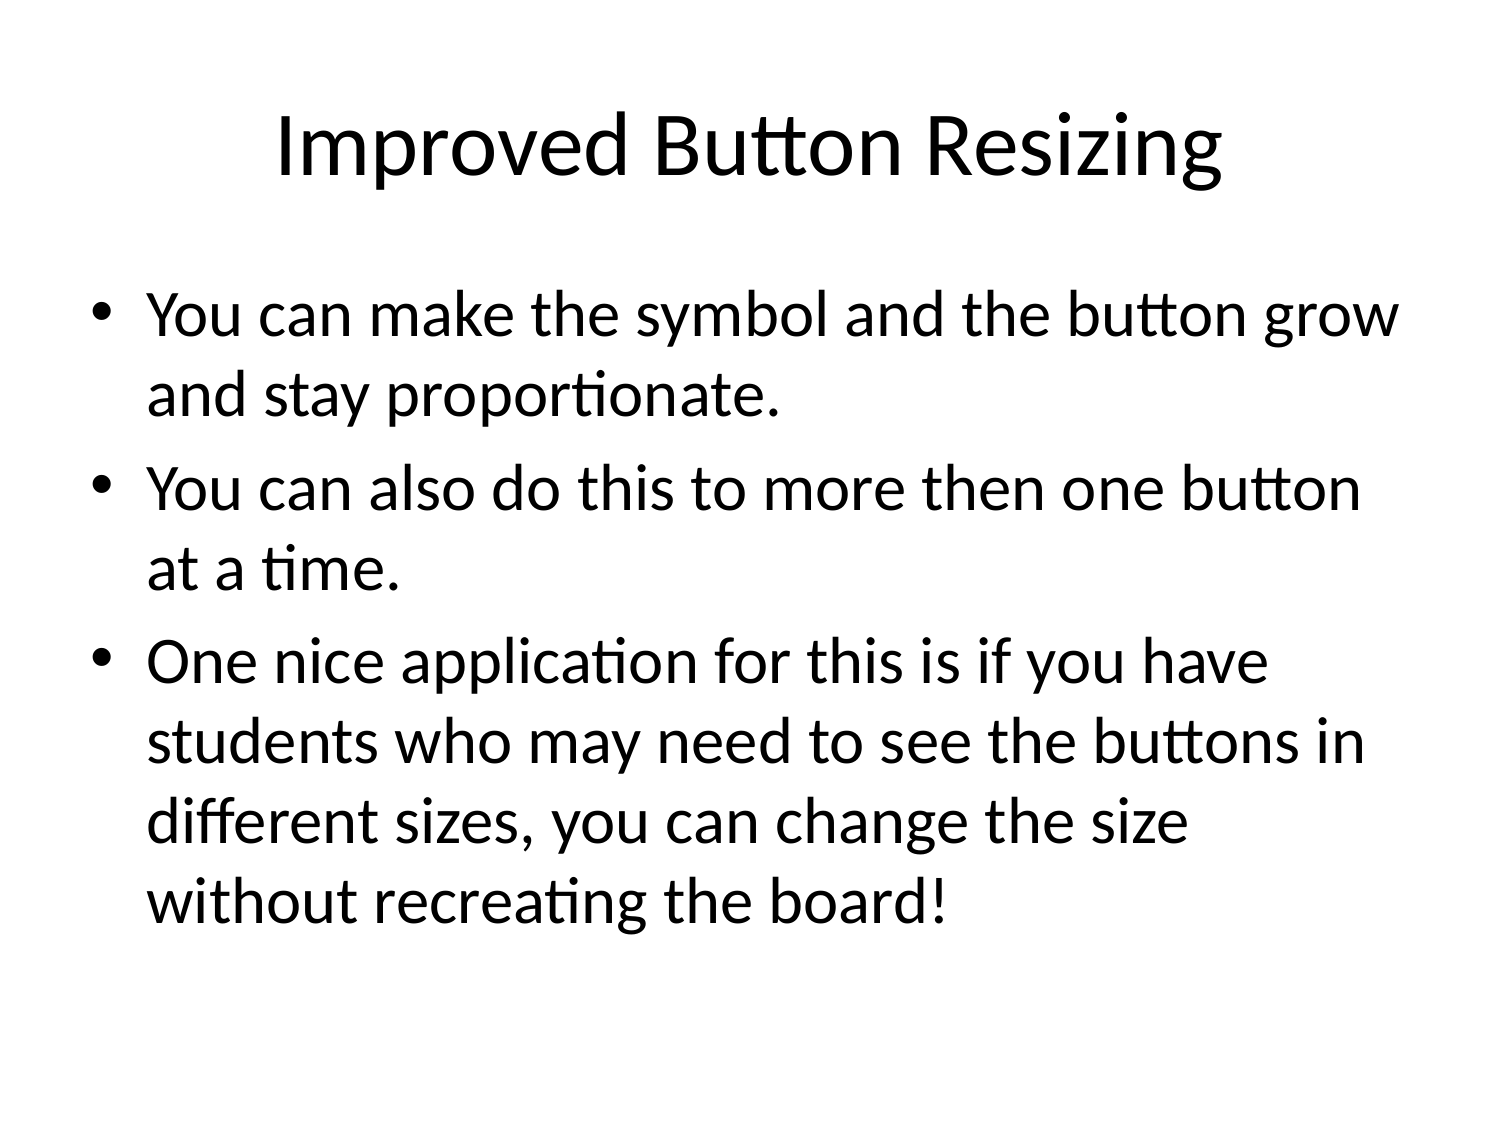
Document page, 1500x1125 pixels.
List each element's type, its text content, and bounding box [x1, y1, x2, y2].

list You can make the symbol and the button grow and stay proportionate. You can also do this to more then one button at a time. One nice application for this is if you have students who may need to see the buttons in different sizes, you can change the size without recreating the board! [75, 262, 1425, 1005]
title Improved Button Resizing [75, 45, 1425, 233]
